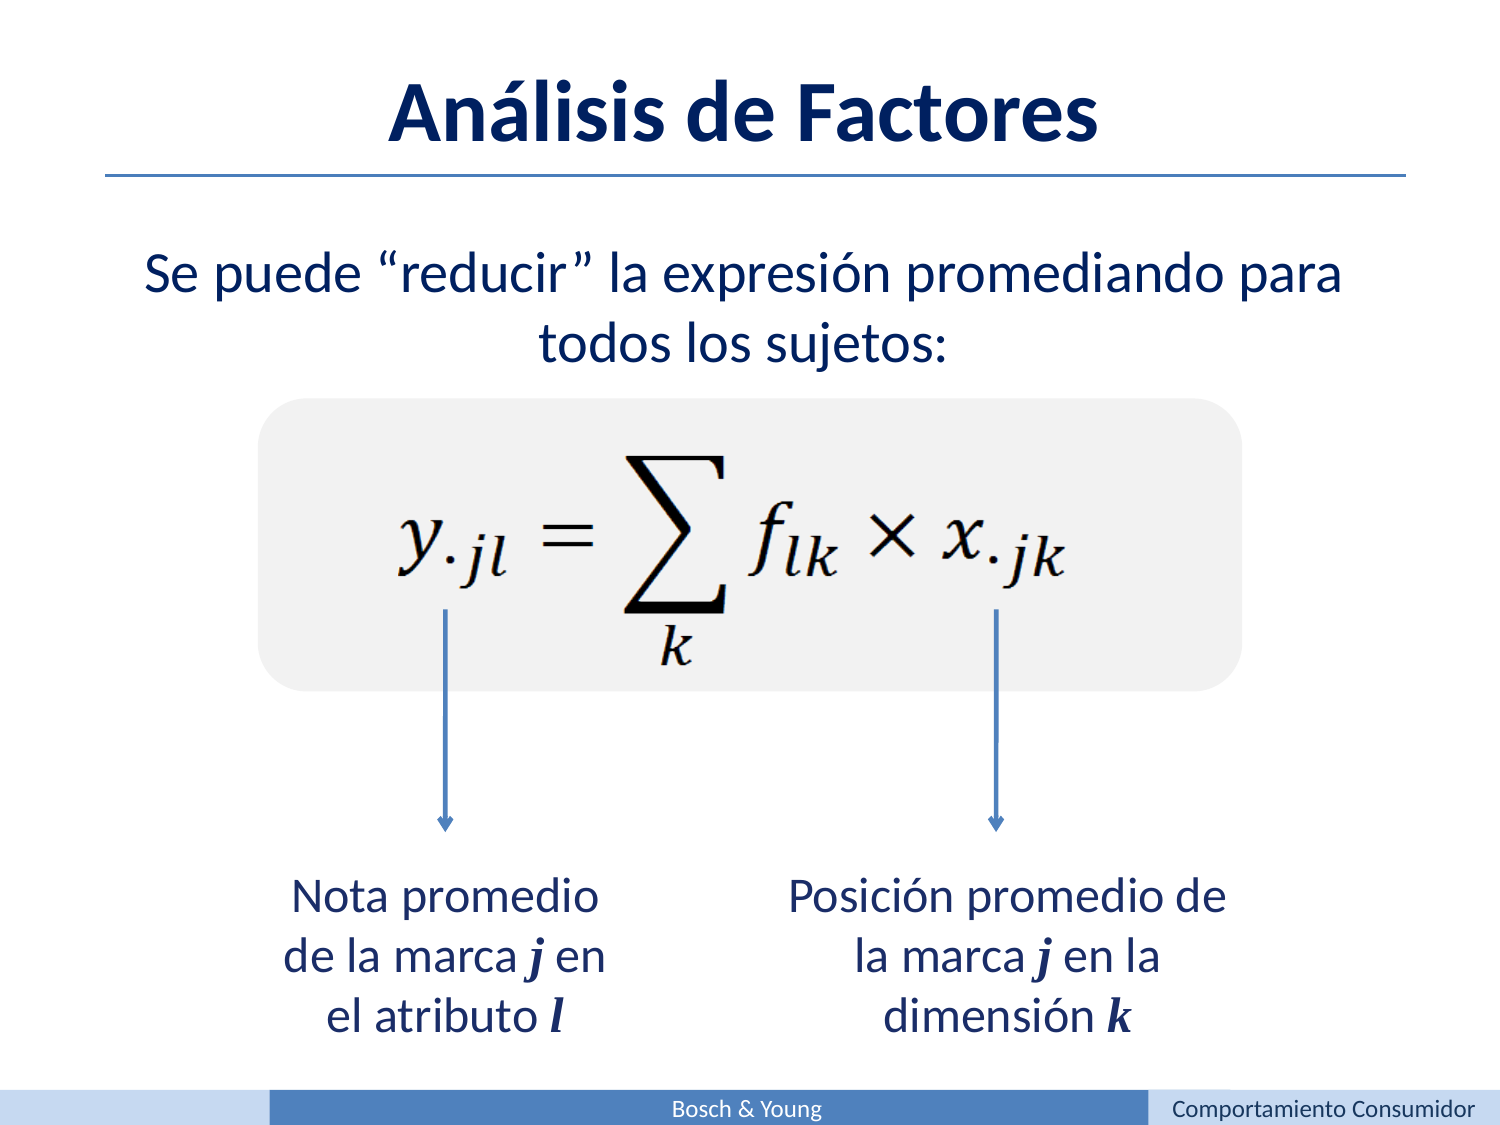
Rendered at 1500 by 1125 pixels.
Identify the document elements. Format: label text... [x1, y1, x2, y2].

text_box Comportamiento Consumidor [1146, 1088, 1500, 1125]
text_box Bosch & Young [272, 1088, 1146, 1125]
text_box Nota promedio de la marca j en el atributo l [246, 855, 645, 1051]
text_box Análisis de Factores [58, 46, 1430, 167]
text_box [0, 1088, 272, 1125]
text_box Se puede “reducir” la expresión promediando para todos los sujetos: [105, 227, 1383, 382]
text_box Posición promedio de la marca j en la dimensión k [761, 855, 1254, 1051]
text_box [257, 398, 1243, 692]
